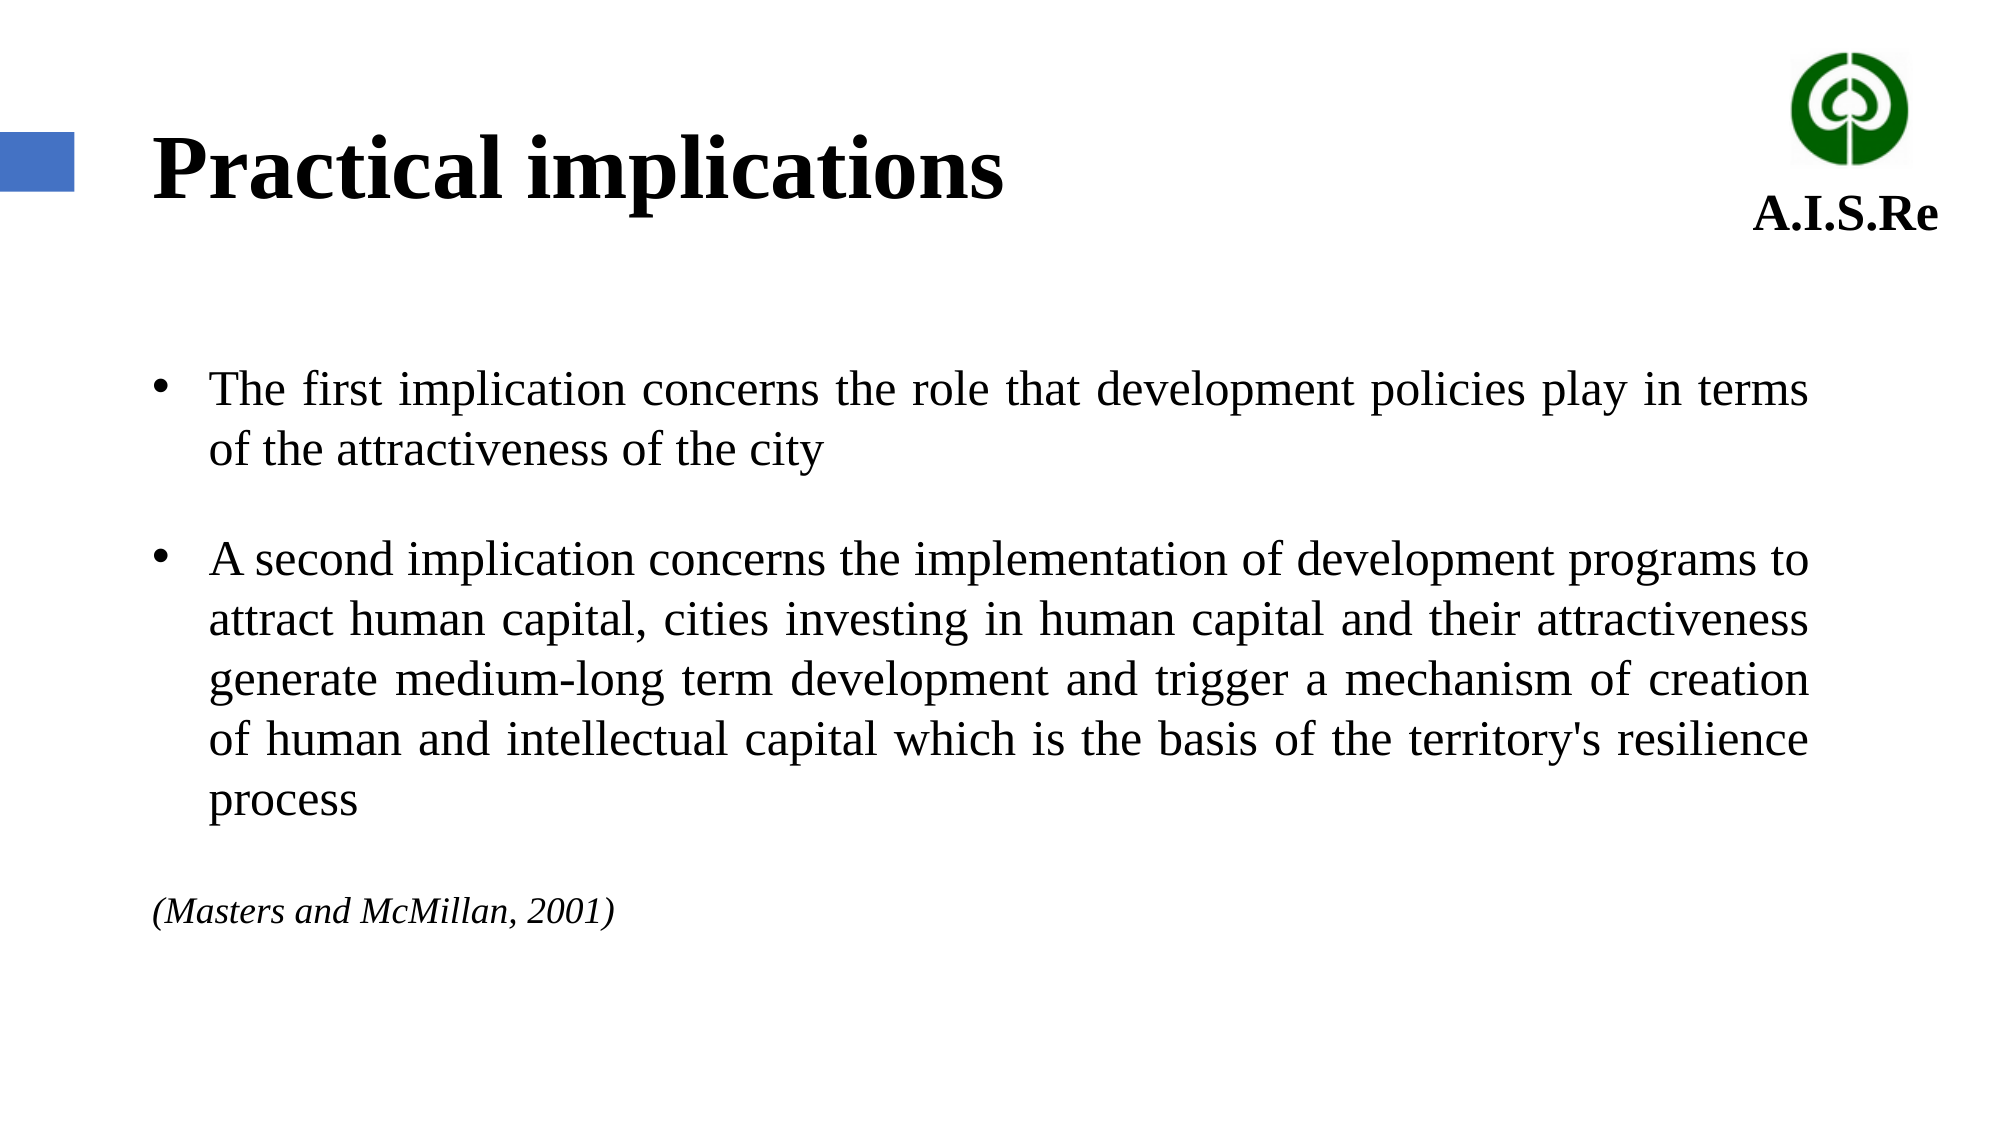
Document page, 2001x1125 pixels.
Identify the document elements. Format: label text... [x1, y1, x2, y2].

title Practical implications [137, 59, 1863, 278]
text_box A.I.S.Re [1737, 171, 1965, 249]
picture [1789, 47, 1913, 172]
text_box The first implication concerns the role that development policies play in terms of the attractiveness of the city A second implication concerns the implementation of development programs to attract human capital, cities investing in human capital and their attractiveness generate medium-long term development and trigger a mechanism of creation of human and intellectual capital which is the basis of the territory's resilience process (Masters and McMillan, 2001) [137, 348, 1826, 998]
